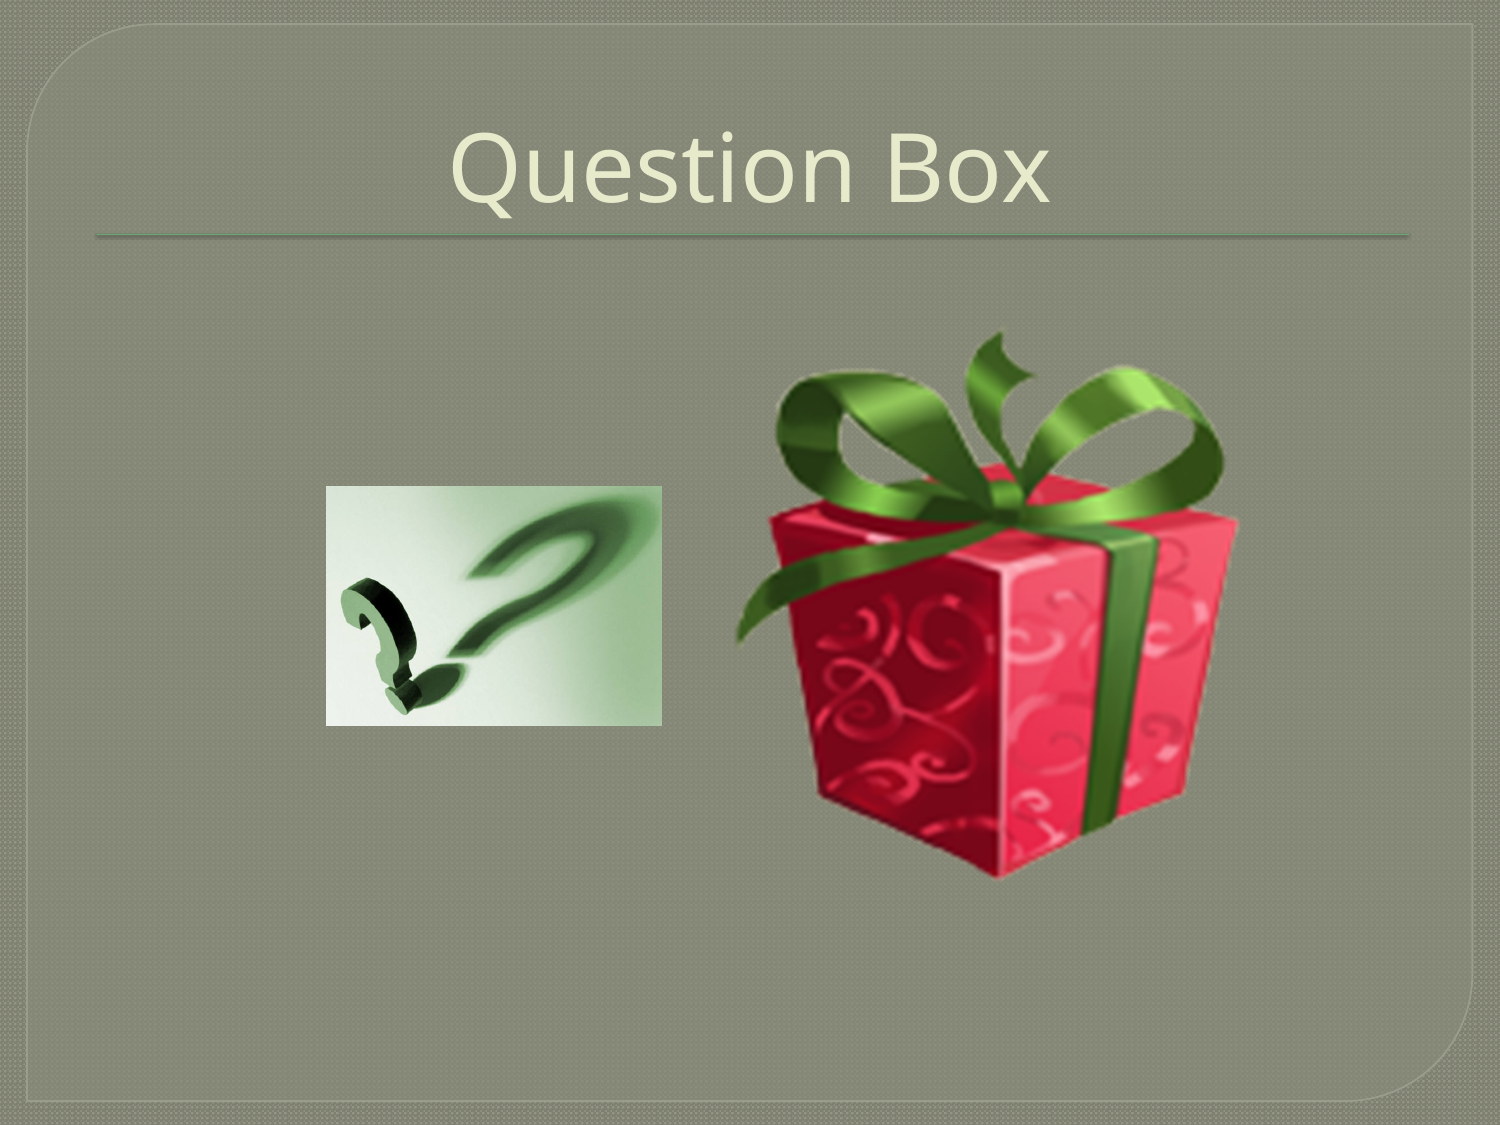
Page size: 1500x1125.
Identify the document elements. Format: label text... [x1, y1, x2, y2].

picture [699, 312, 1289, 901]
title Question Box [75, 41, 1425, 229]
picture [326, 486, 662, 727]
